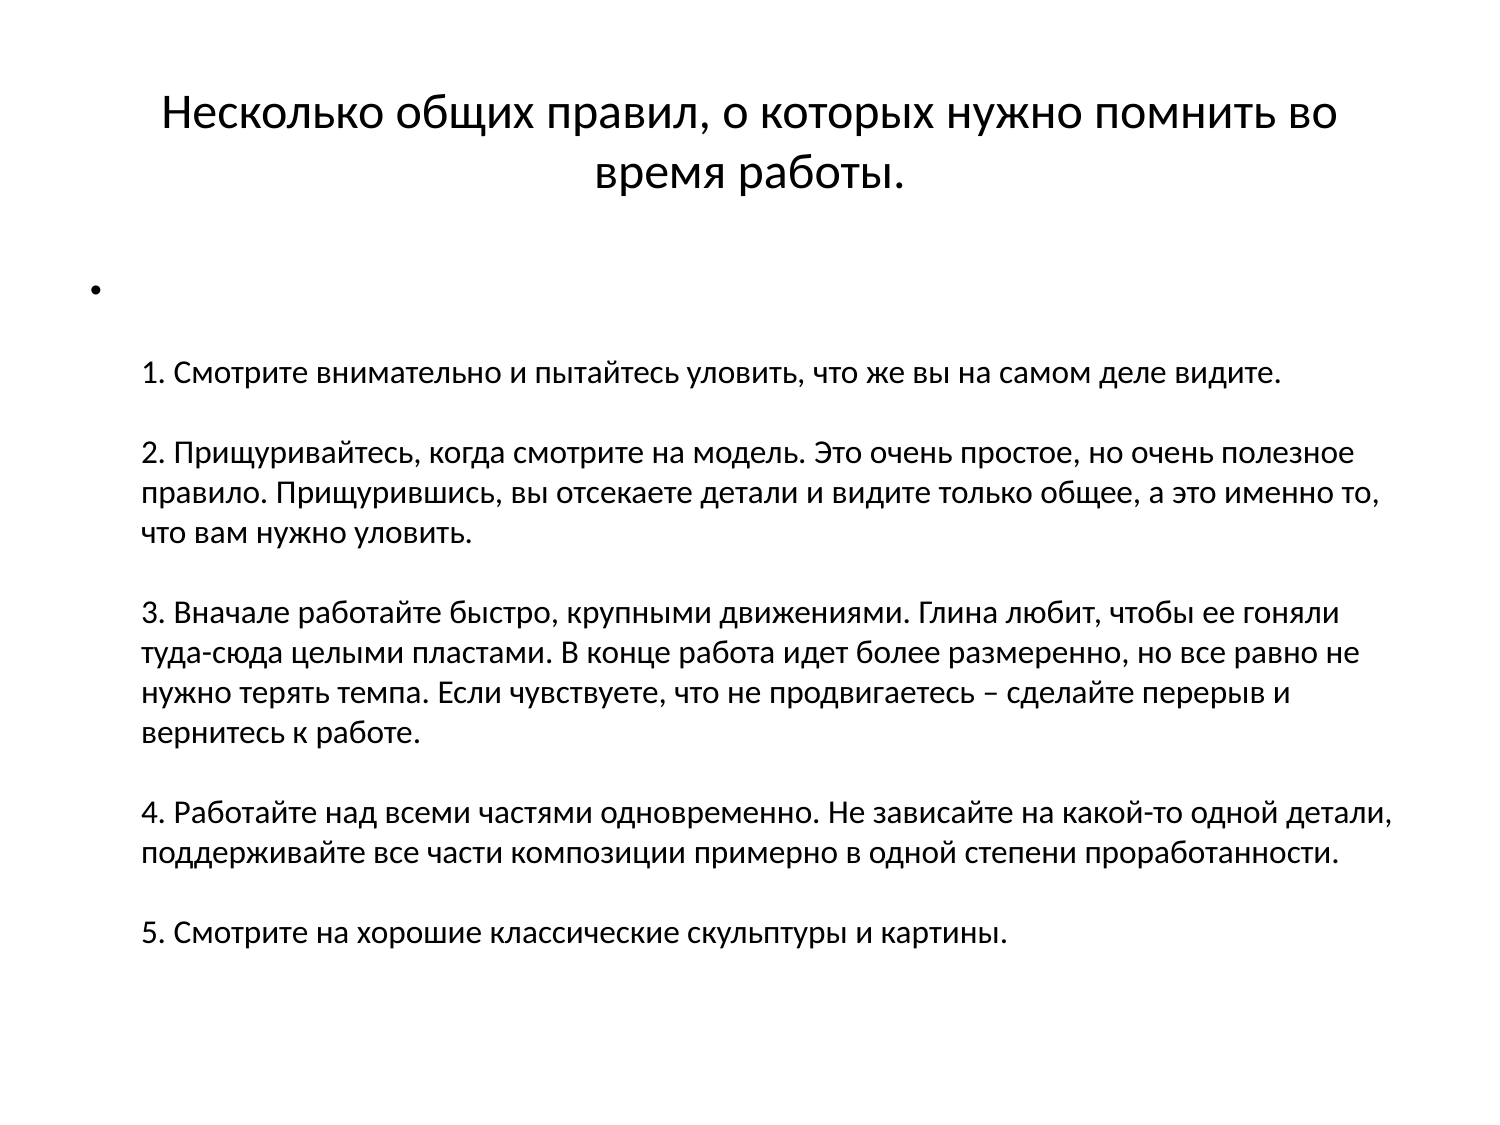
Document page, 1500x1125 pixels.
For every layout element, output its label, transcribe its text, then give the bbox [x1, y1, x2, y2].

list 1. Смотрите внимательно и пытайтесь уловить, что же вы на самом деле видите. 2. Прищуривайтесь, когда смотрите на модель. Это очень простое, но очень полезное правило. Прищурившись, вы отсекаете детали и видите только общее, а это именно то, что вам нужно уловить. 3. Вначале работайте быстро, крупными движениями. Глина любит, чтобы ее гоняли туда-сюда целыми пластами. В конце работа идет более размеренно, но все равно не нужно терять темпа. Если чувствуете, что не продвигаетесь – сделайте перерыв и вернитесь к работе. 4. Работайте над всеми частями одновременно. Не зависайте на какой-то одной детали, поддерживайте все части композиции примерно в одной степени проработанности. 5. Смотрите на хорошие классические скульптуры и картины. [75, 262, 1425, 1005]
title Несколько общих правил, о которых нужно помнить во время работы. [75, 45, 1425, 233]
